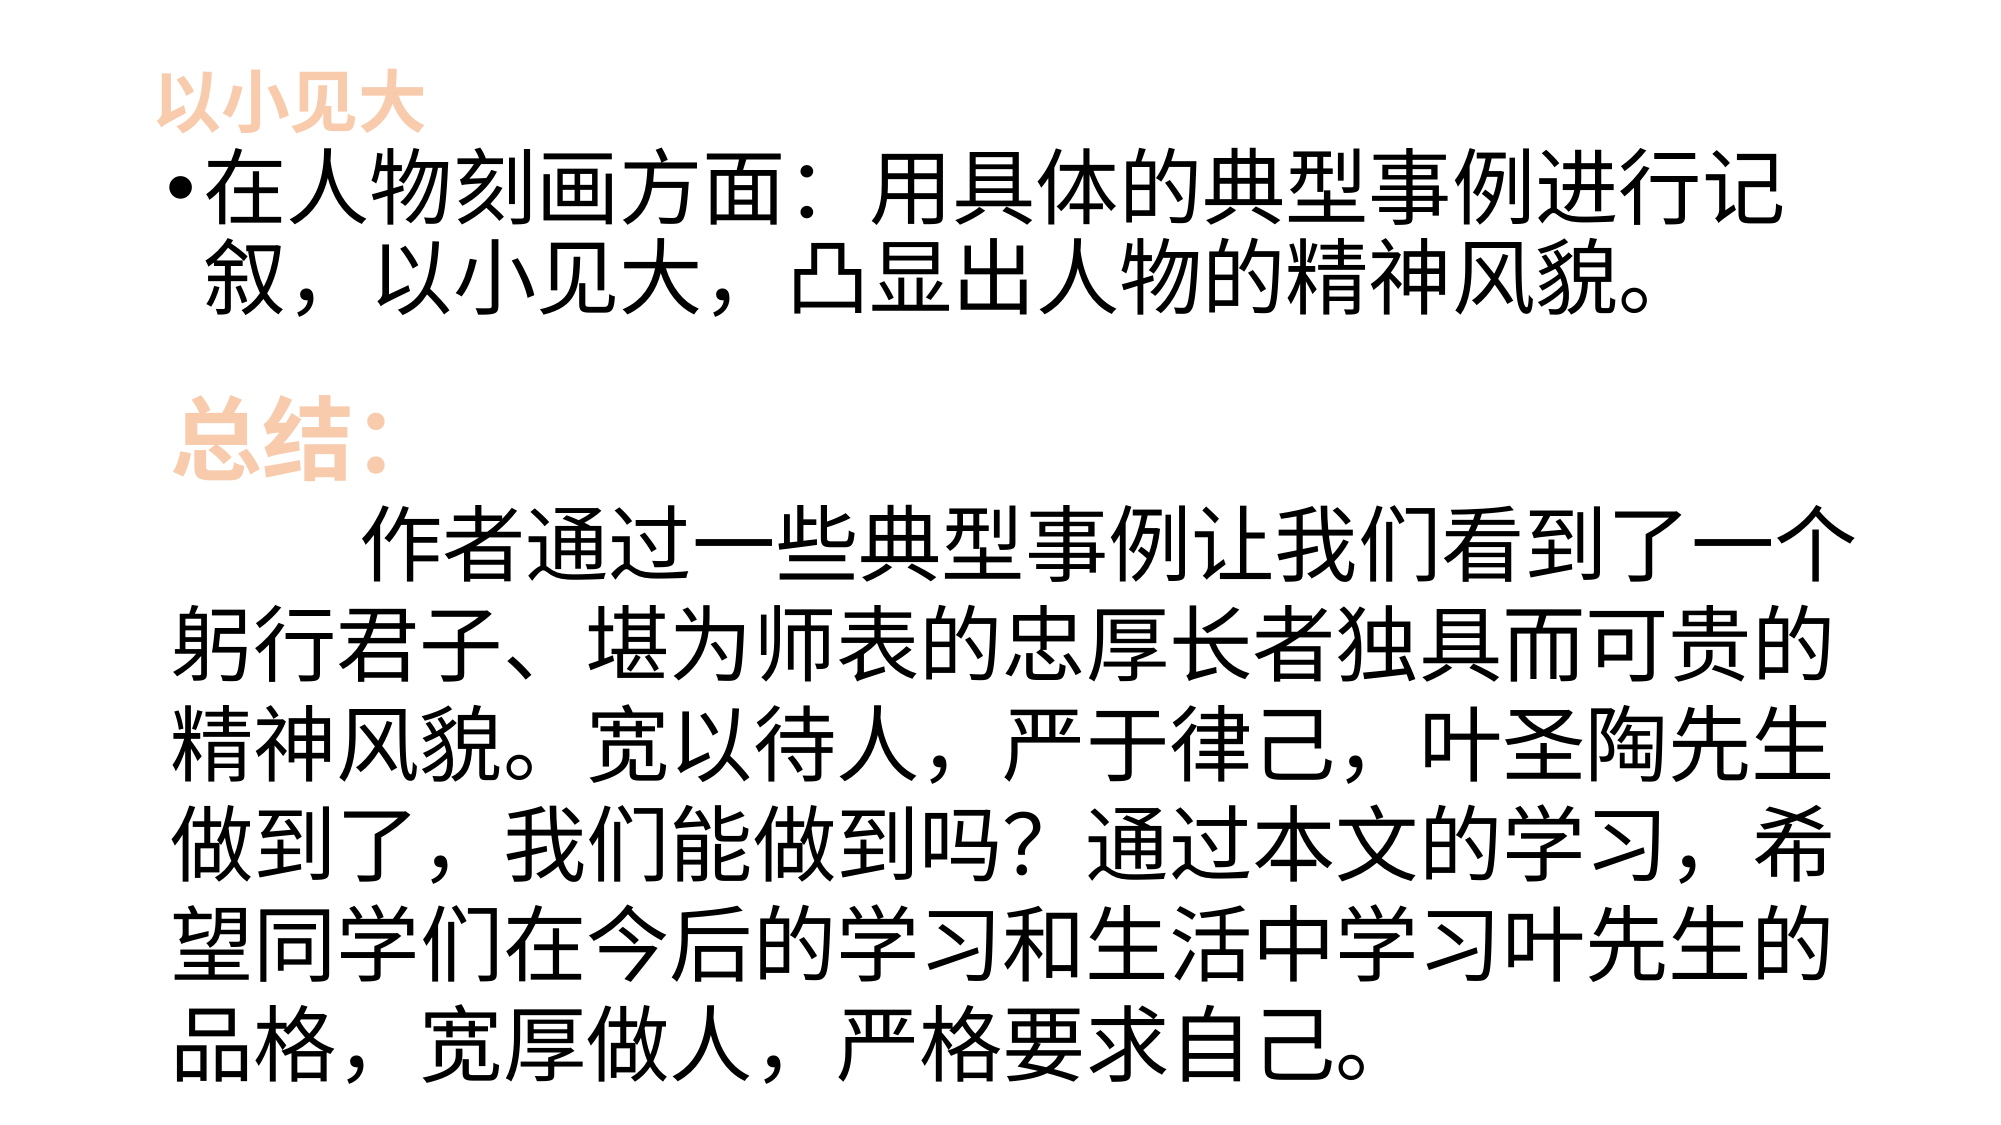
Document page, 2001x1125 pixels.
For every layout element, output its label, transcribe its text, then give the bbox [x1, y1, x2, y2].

title 以小见大 [137, 59, 1863, 151]
list 在人物刻画方面：用具体的典型事例进行记叙，以小见大，凸显出人物的精神风貌。 [150, 138, 1876, 290]
text_box 总结： 作者通过一些典型事例让我们看到了一个躬行君子、堪为师表的忠厚长者独具而可贵的精神风貌。宽以待人，严于律己，叶圣陶先生做到了，我们能做到吗？通过本文的学习，希望同学们在今后的学习和生活中学习叶先生的品格，宽厚做人，严格要求自己。 [155, 374, 1878, 1100]
